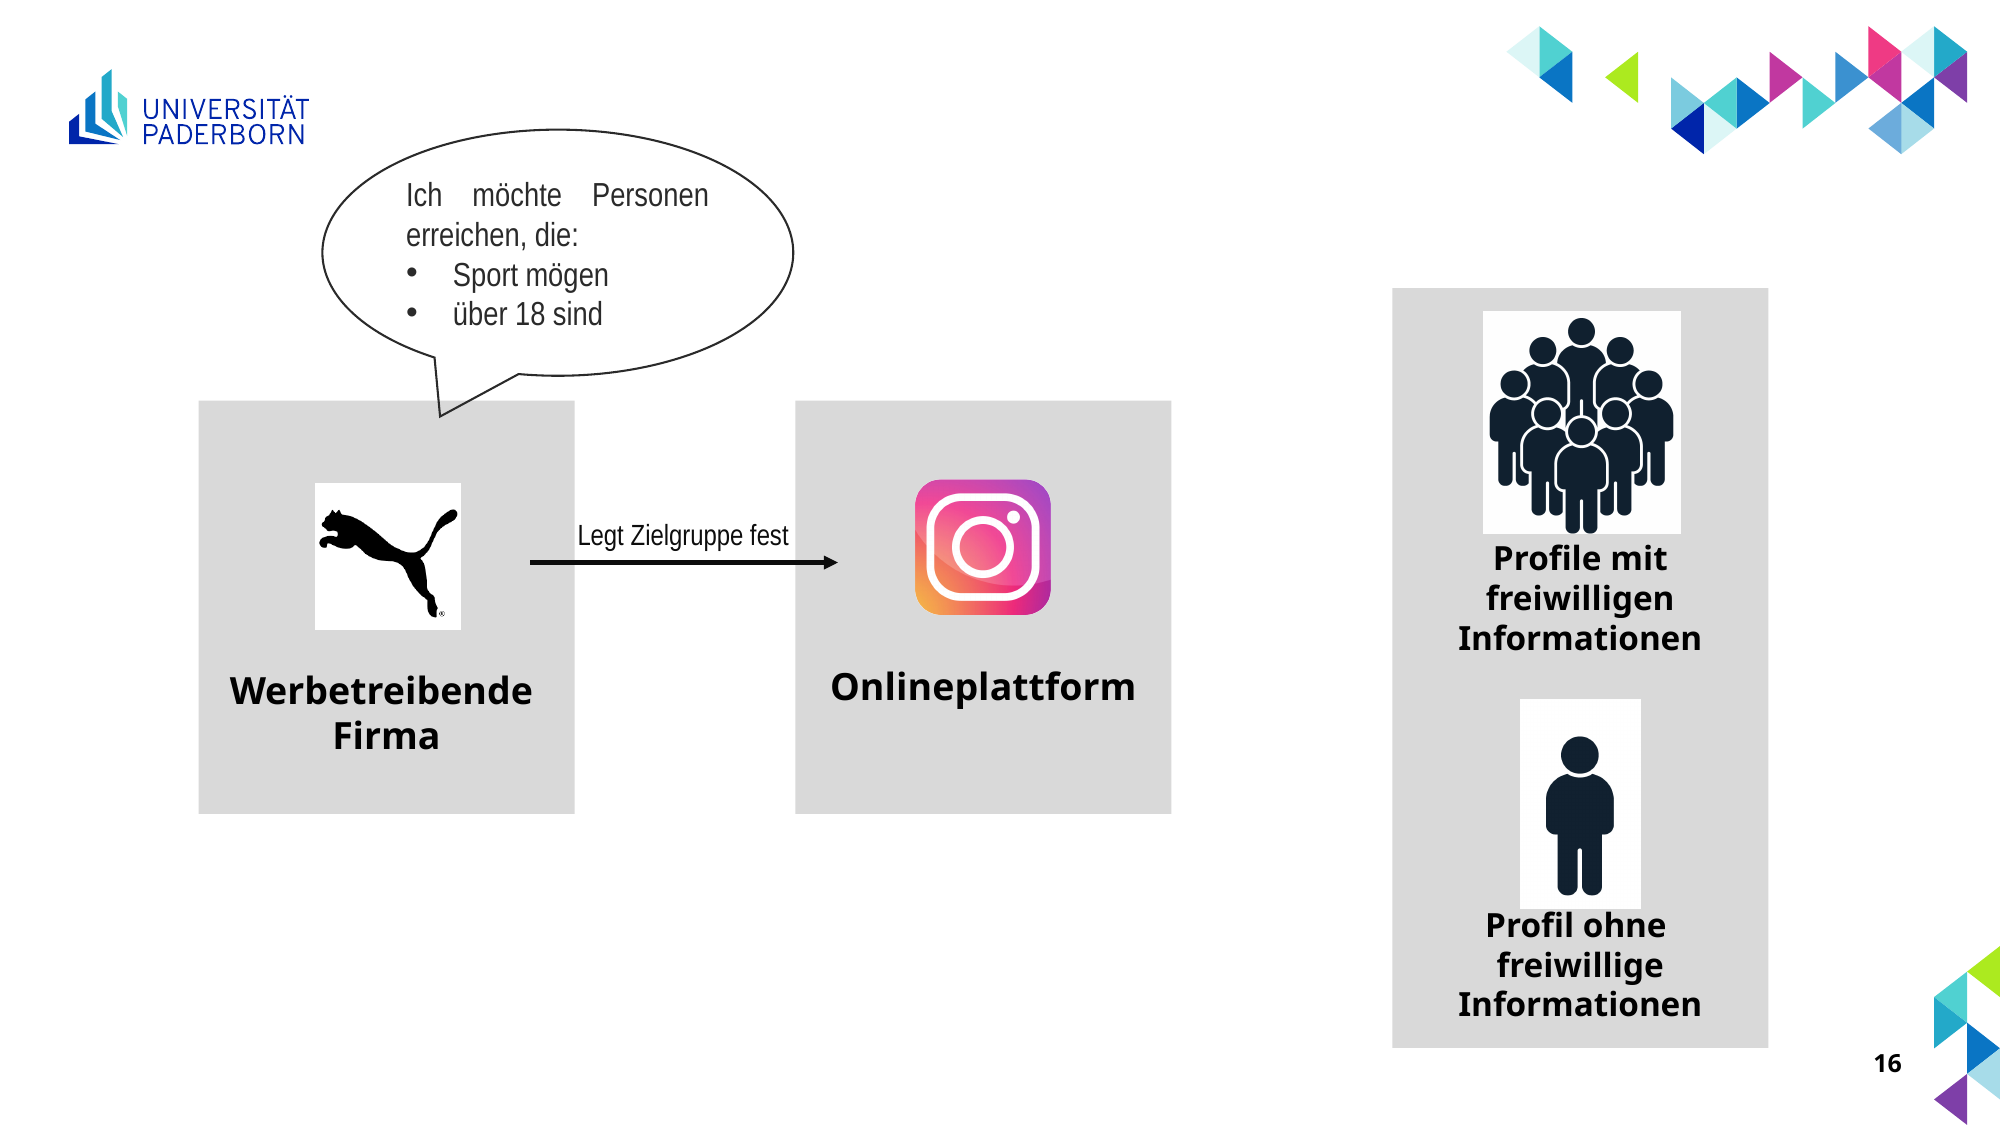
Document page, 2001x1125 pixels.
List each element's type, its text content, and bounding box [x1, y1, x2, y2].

picture [315, 483, 461, 630]
picture [1520, 699, 1641, 909]
picture [1483, 311, 1681, 534]
picture [912, 476, 1055, 626]
text_box Ich möchte Personen erreichen, die: Sport mögen über 18 sind [322, 129, 794, 417]
text_box [1391, 287, 1769, 1049]
text_box Legt Zielgruppe fest [562, 508, 862, 559]
text_box Werbetreibende Firma [198, 659, 575, 765]
text_box Profil ohne freiwillige Informationen [1392, 896, 1769, 1031]
slide_number 16 [1819, 1052, 1902, 1083]
text_box [198, 400, 576, 815]
text_box Profile mit freiwilligen Informationen [1392, 530, 1769, 665]
text_box Onlineplattform [795, 656, 1172, 716]
text_box [794, 400, 1173, 815]
